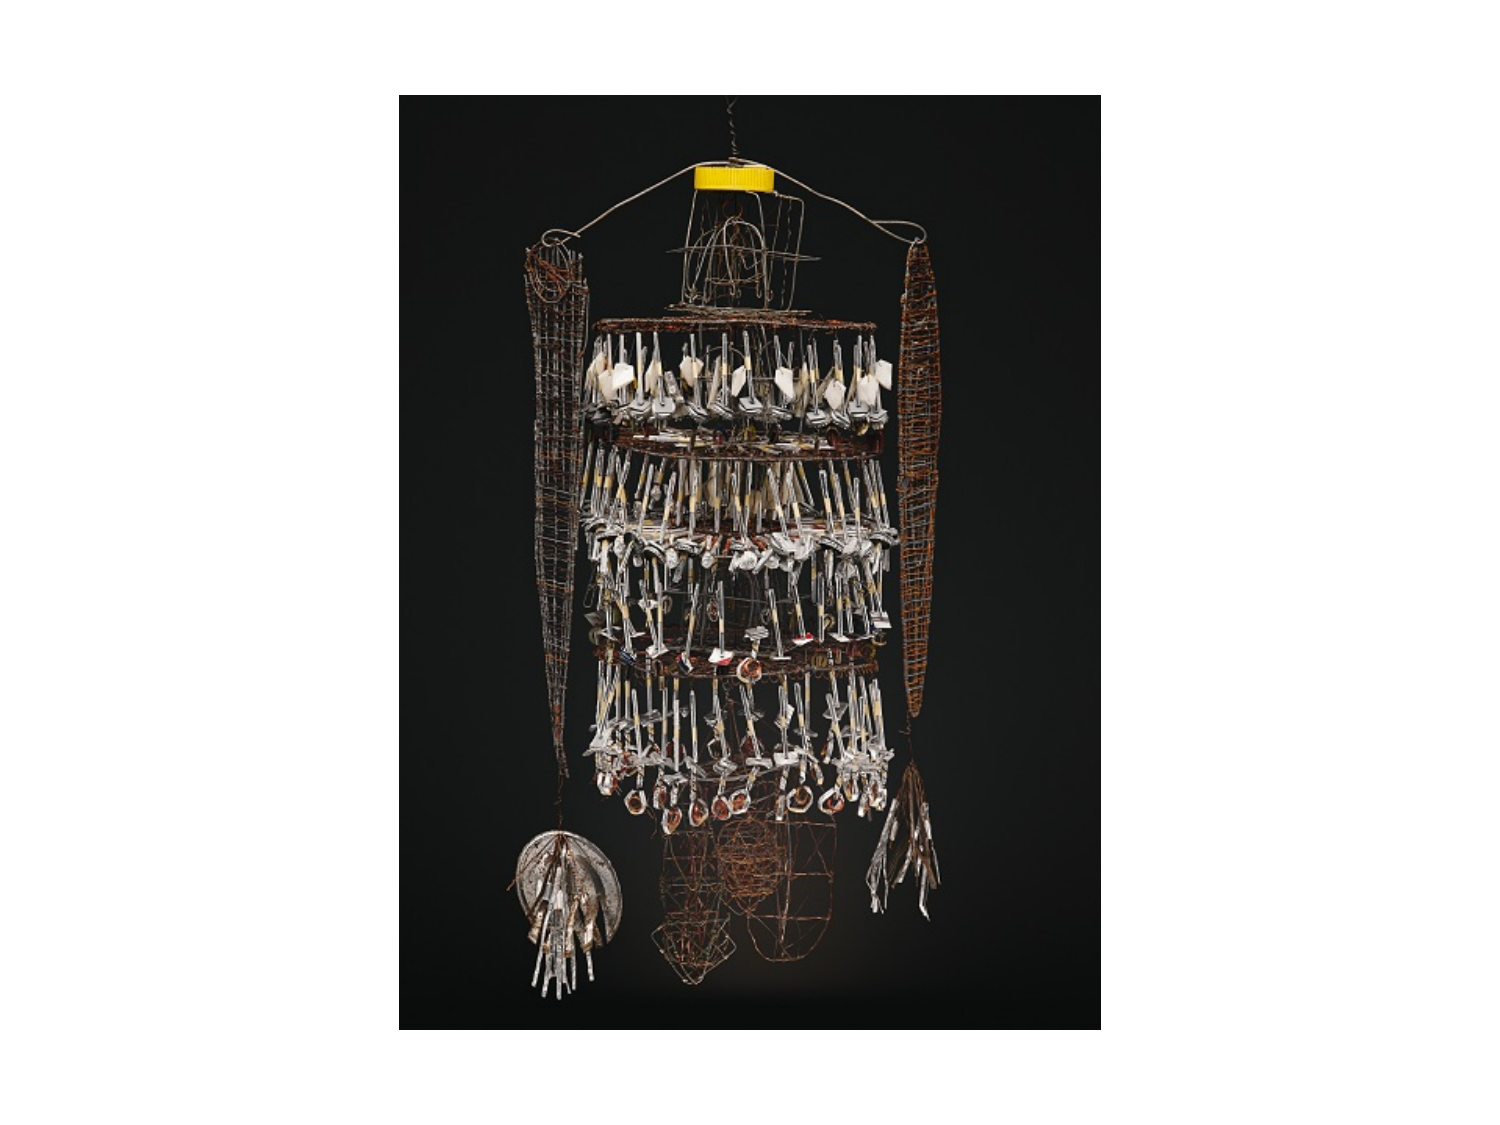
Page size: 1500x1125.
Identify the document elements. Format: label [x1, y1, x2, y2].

picture [398, 94, 1101, 1030]
